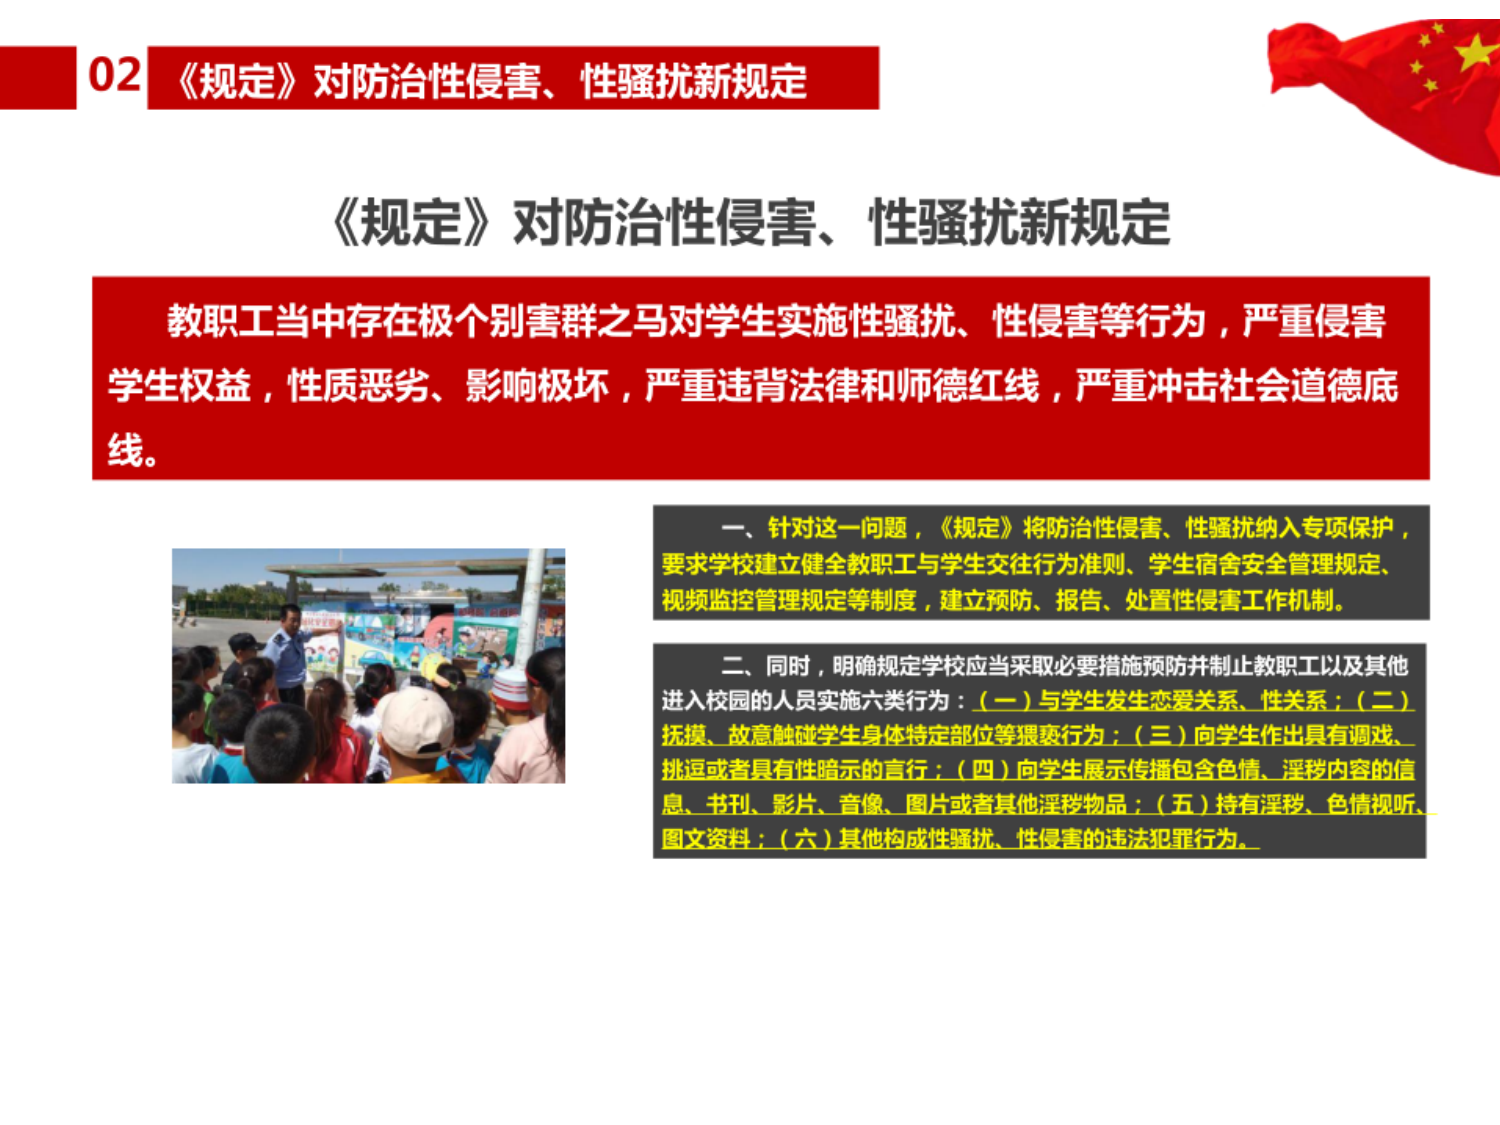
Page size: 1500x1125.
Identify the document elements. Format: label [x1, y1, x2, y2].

list [0, 18, 1500, 870]
